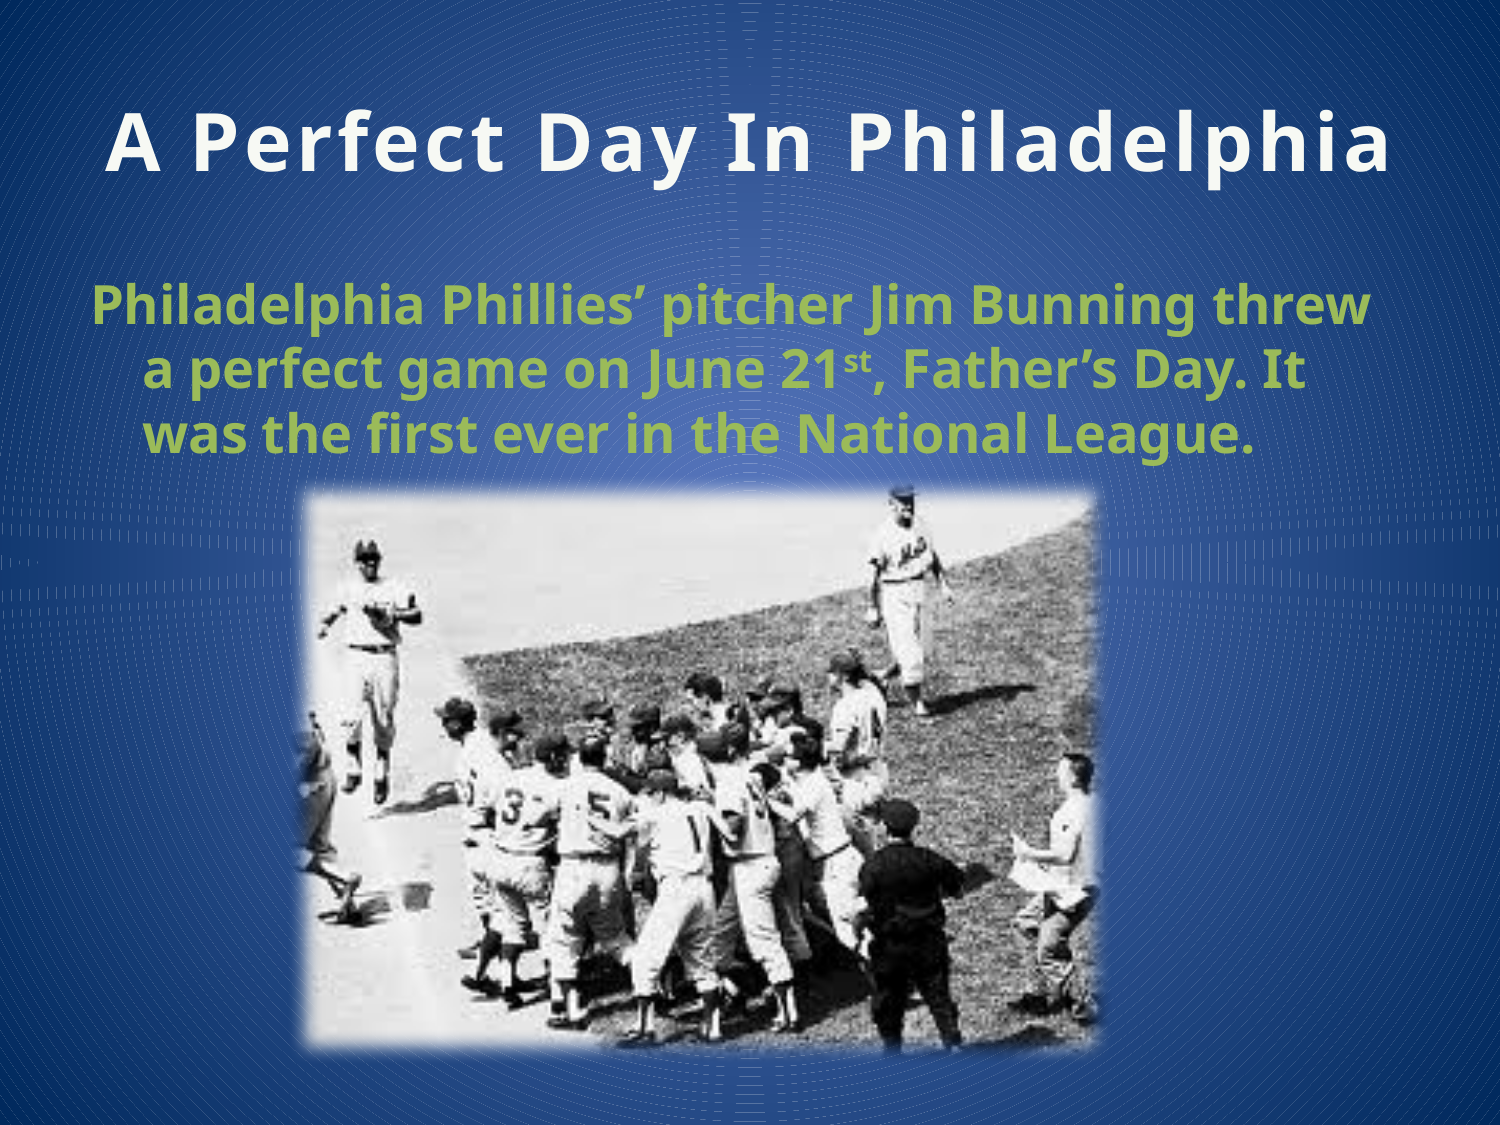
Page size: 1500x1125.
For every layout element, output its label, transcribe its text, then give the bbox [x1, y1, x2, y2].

list Philadelphia Phillies’ pitcher Jim Bunning threw a perfect game on June 21st, Father’s Day. It was the first ever in the National League. [74, 262, 1426, 476]
picture [287, 474, 1113, 1065]
title A Perfect Day In Philadelphia [74, 44, 1426, 233]
